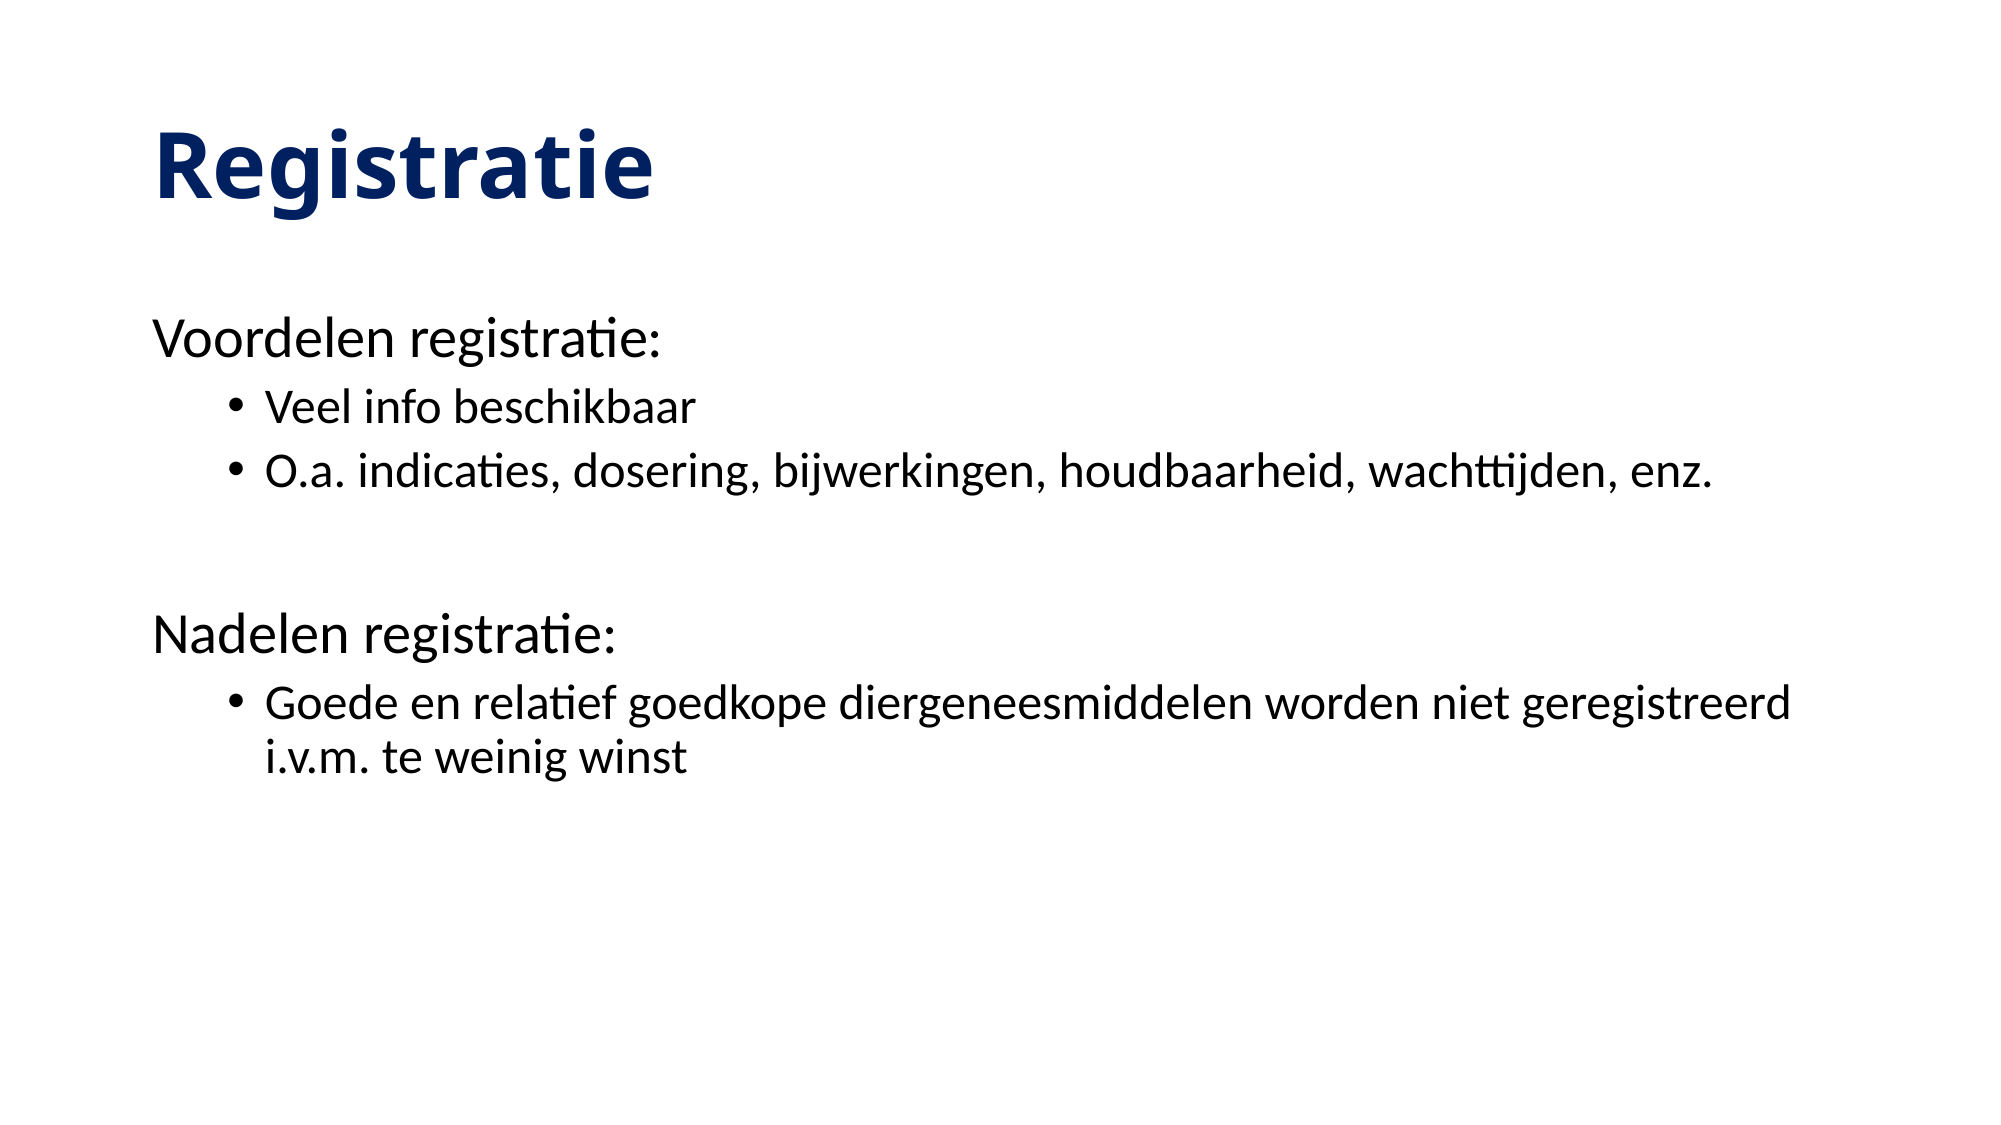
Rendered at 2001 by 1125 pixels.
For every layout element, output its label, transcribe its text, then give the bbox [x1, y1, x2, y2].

title Registratie [137, 59, 1863, 278]
list Voordelen registratie: Veel info beschikbaar O.a. indicaties, dosering, bijwerkingen, houdbaarheid, wachttijden, enz. Nadelen registratie: Goede en relatief goedkope diergeneesmiddelen worden niet geregistreerd i.v.m. te weinig winst [137, 299, 1863, 1014]
